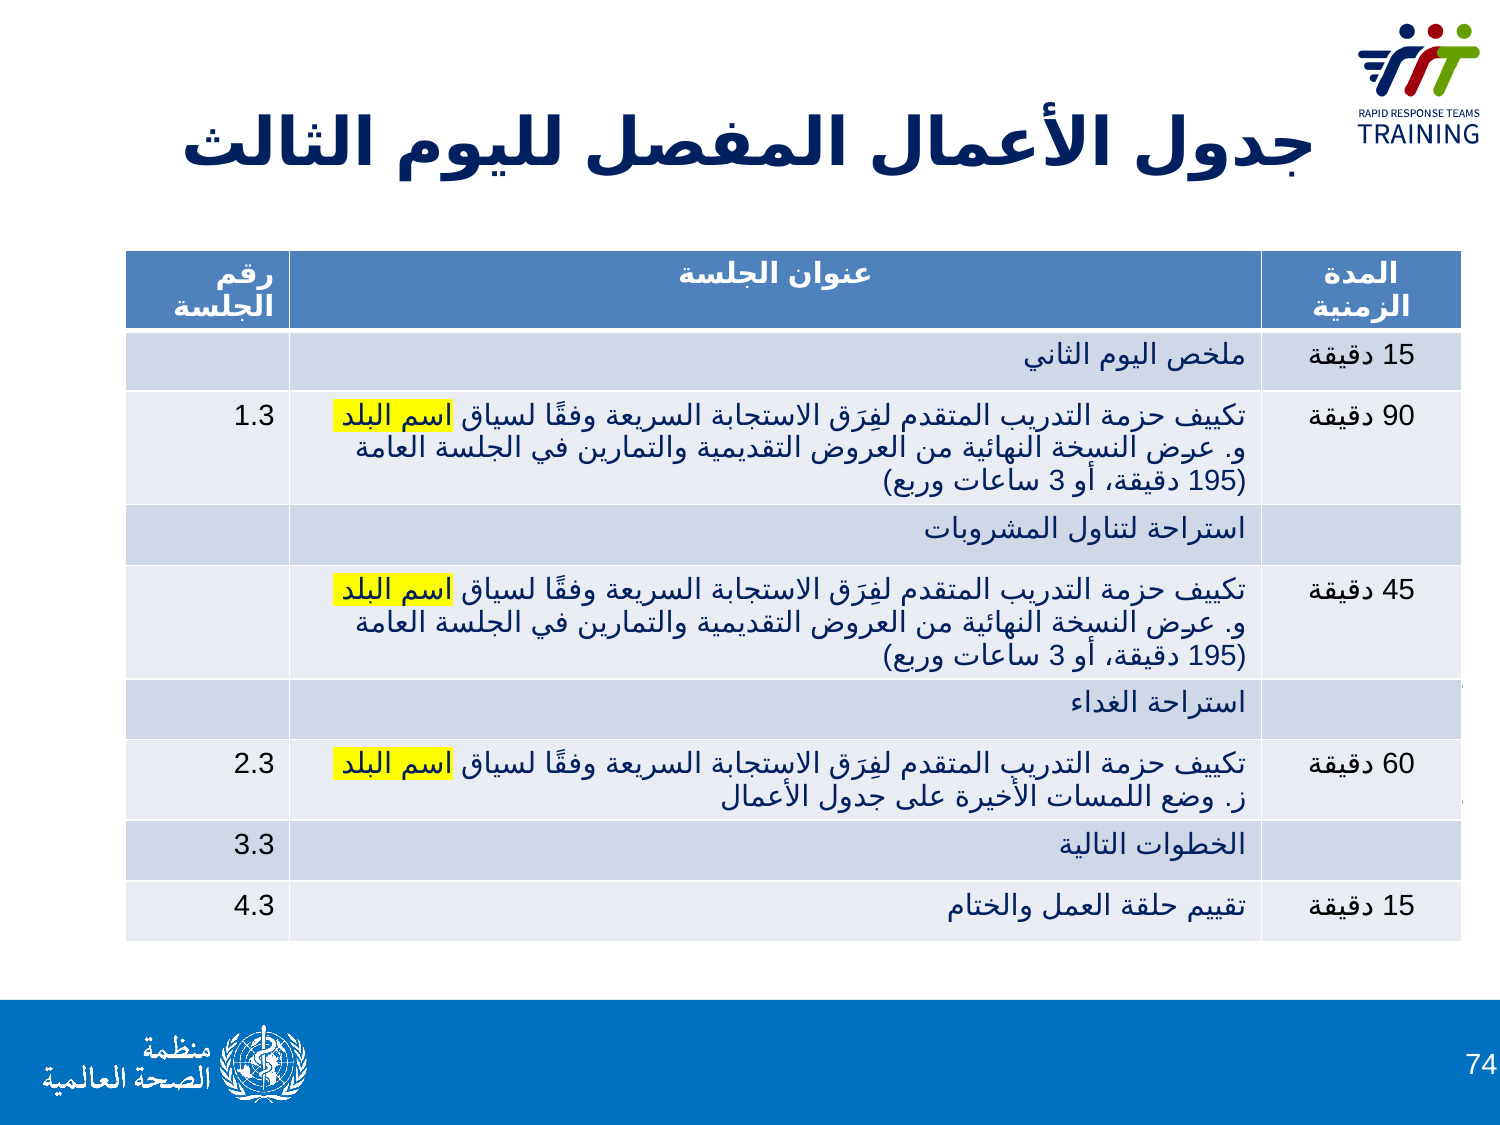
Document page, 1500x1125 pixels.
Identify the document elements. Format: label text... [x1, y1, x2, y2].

table_cell 4.3 [126, 882, 289, 941]
table_cell [126, 680, 289, 739]
table_cell استراحة الغداء [290, 680, 1261, 739]
table_cell [1262, 505, 1461, 565]
table_cell 90 دقيقة [1262, 392, 1461, 504]
table_header رقم الجلسة [126, 251, 289, 328]
table_cell الخطوات التالية [290, 821, 1261, 880]
table_cell 45 دقيقة [1262, 566, 1461, 678]
table_cell [1262, 821, 1461, 880]
table_cell تكييف حزمة التدريب المتقدم لفِرَق الاستجابة السريعة وفقًا لسياق اسم البلد ز. وضع اللمسات الأخيرة على جدول الأعمال [290, 740, 1261, 819]
table_cell 15 دقيقة [1262, 882, 1461, 941]
picture [1357, 23, 1480, 144]
table_cell 3.3 [126, 821, 289, 880]
table_cell 1.3 [126, 392, 289, 504]
table_cell 15 دقيقة [1262, 333, 1461, 390]
title جدول الأعمال المفصل لليوم الثالث [75, 45, 1425, 233]
table_header عنوان الجلسة [290, 251, 1261, 328]
table_cell [126, 333, 289, 390]
list 1.1 Op1.2 (15') (45 دقيقة) 4.1 إنشاء فريق الاستجابة السريعة وإدارته في اسم البلد (45 دقيقة) [89, 639, 1480, 1125]
table_cell تكييف حزمة التدريب المتقدم لفِرَق الاستجابة السريعة وفقًا لسياق اسم البلد و. عرض النسخة النهائية من العروض التقديمية والتمارين في الجلسة العامة (195 دقيقة، أو 3 ساعات وربع) [290, 392, 1261, 504]
table_cell ‏استراحة لتناول المشروبات [290, 505, 1261, 565]
table_header المدة الزمنية [1262, 251, 1461, 328]
table_cell [126, 566, 289, 678]
table_cell تكييف حزمة التدريب المتقدم لفِرَق الاستجابة السريعة وفقًا لسياق اسم البلد و. عرض النسخة النهائية من العروض التقديمية والتمارين في الجلسة العامة (195 دقيقة، أو 3 ساعات وربع) [290, 566, 1261, 678]
table_cell 2.3 [126, 740, 289, 819]
table_cell [1262, 680, 1461, 739]
picture [43, 1025, 89, 1103]
table_cell ملخص اليوم الثاني [290, 333, 1261, 390]
table_cell تقييم حلقة العمل والختام [290, 882, 1261, 941]
table_cell 60 دقيقة [1262, 740, 1461, 819]
table_cell [126, 505, 289, 565]
